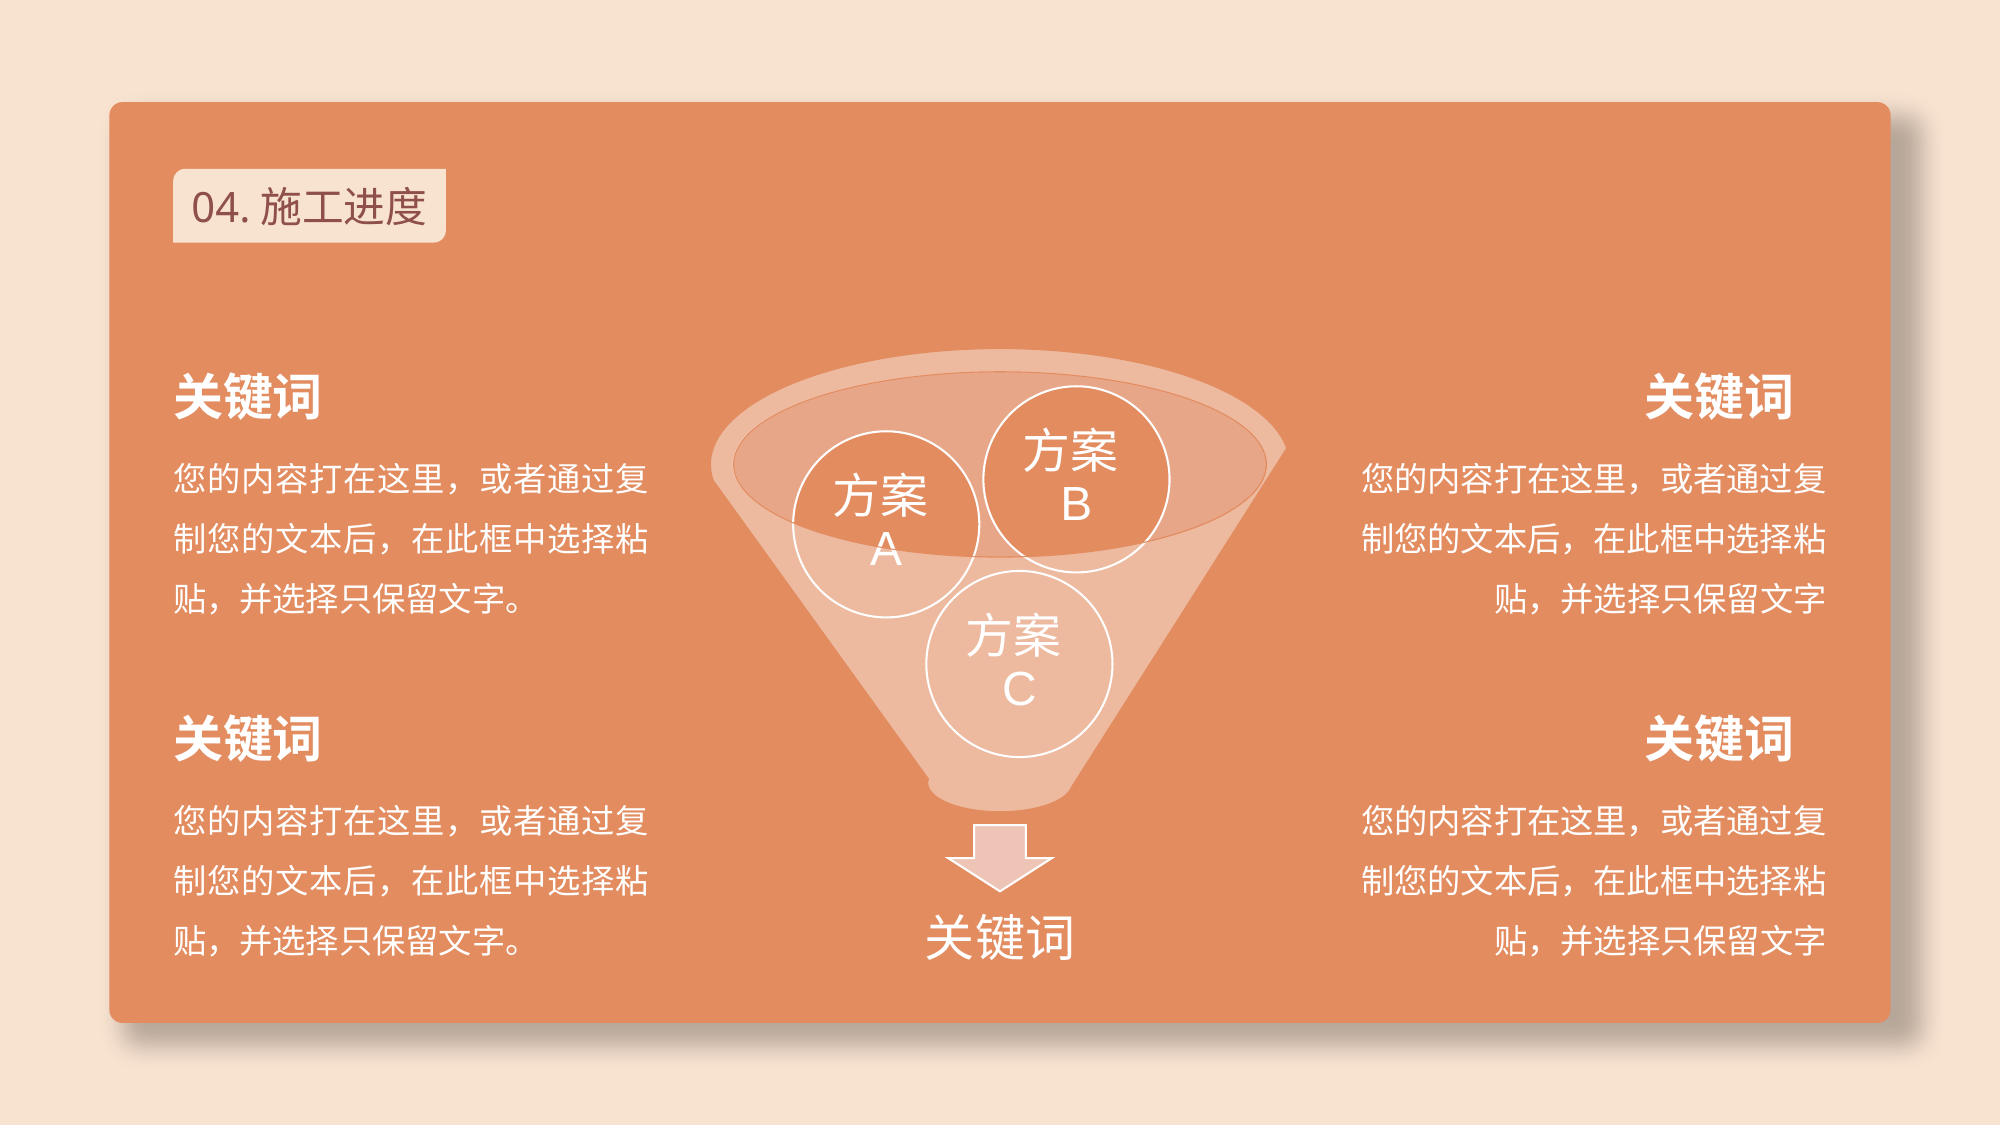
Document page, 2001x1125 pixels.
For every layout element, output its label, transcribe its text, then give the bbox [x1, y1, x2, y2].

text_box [173, 344, 1827, 1007]
list 04.施工进度 [173, 168, 446, 243]
